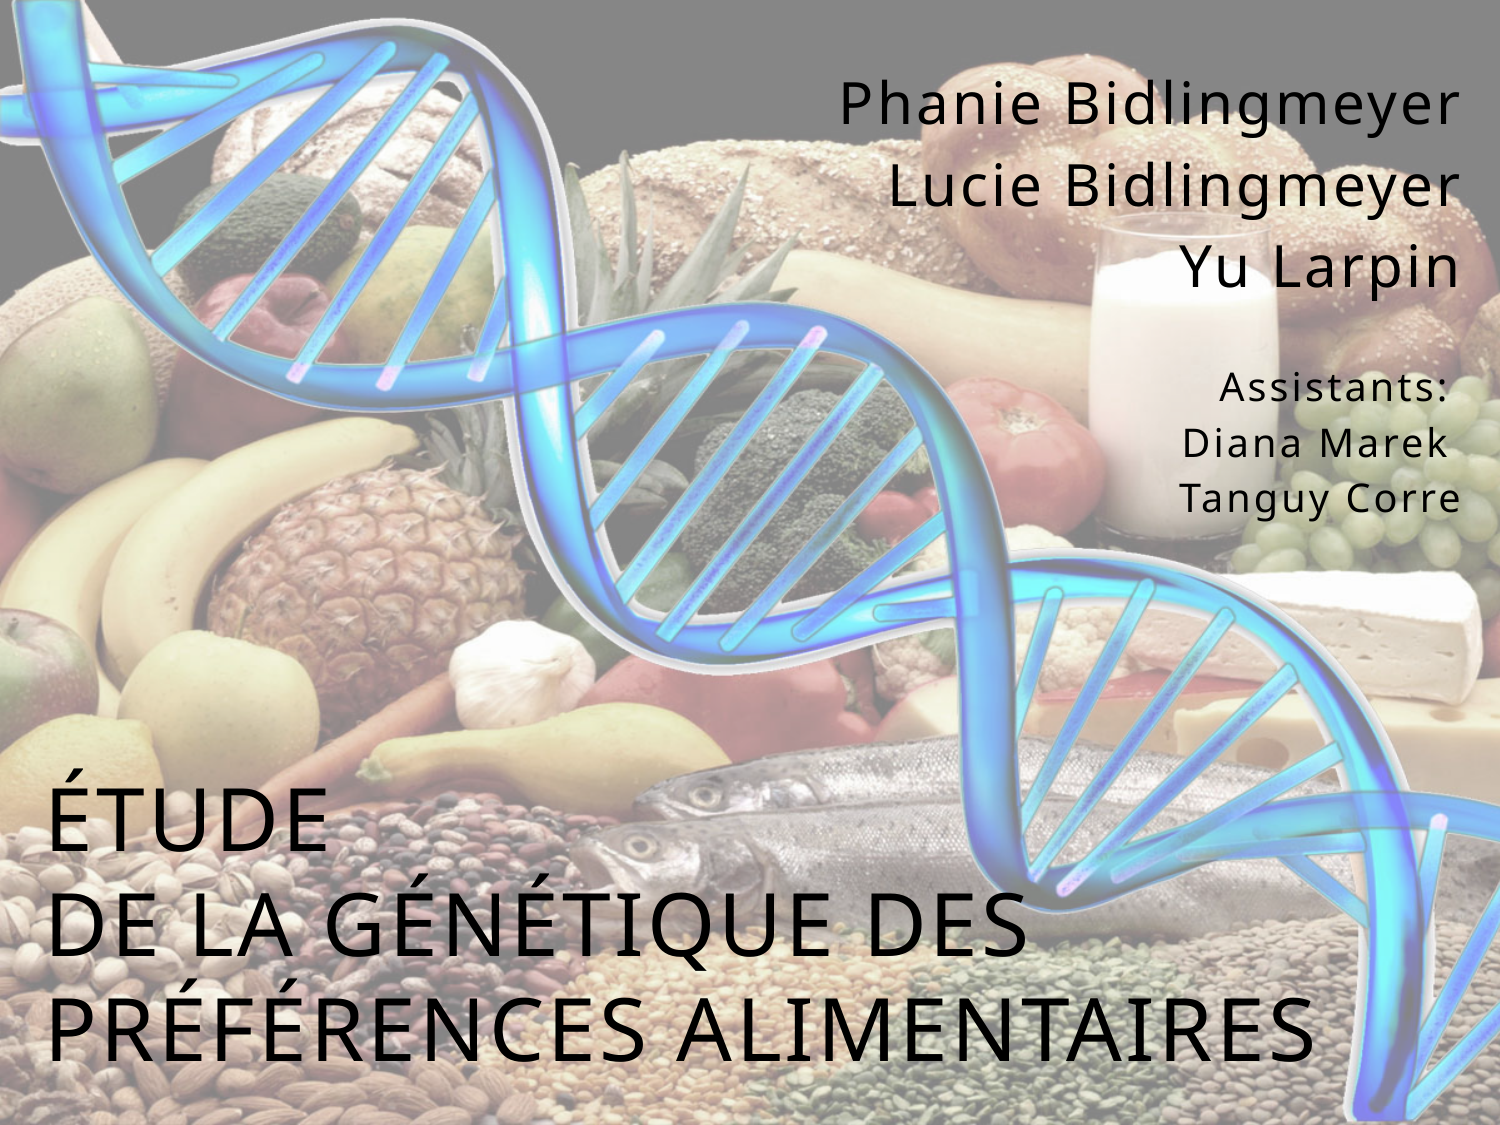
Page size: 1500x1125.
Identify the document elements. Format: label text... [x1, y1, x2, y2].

table_cell 7 [0, 0, 1500, 1125]
title Étude de la génétique des préférences Alimentaires [29, 708, 1352, 1087]
subtitle Phanie Bidlingmeyer Lucie Bidlingmeyer Yu Larpin Assistants: Diana Marek Tanguy Corre [413, 29, 1477, 558]
